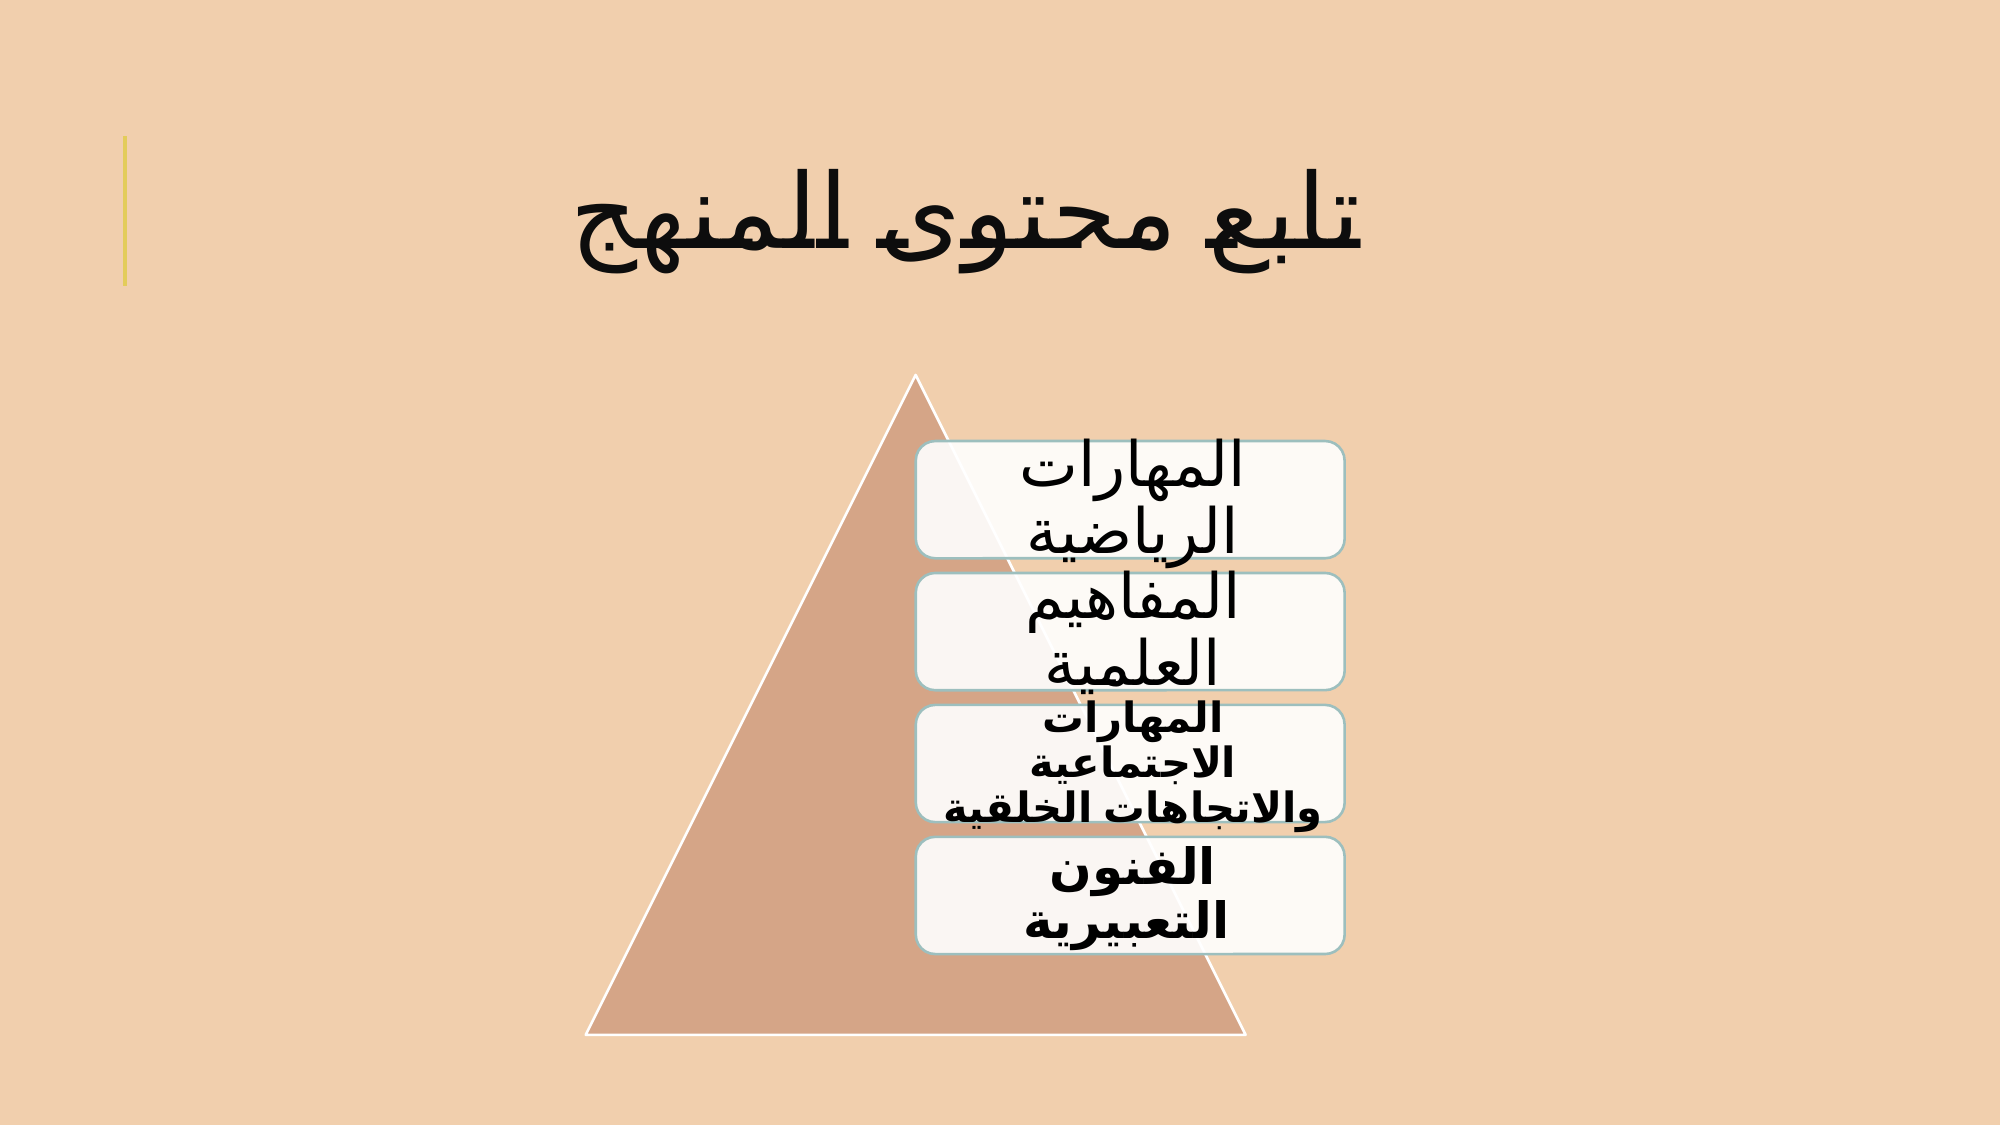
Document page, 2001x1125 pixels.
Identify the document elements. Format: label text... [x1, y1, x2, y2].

title تابع محتوى المنهج [168, 96, 1763, 342]
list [167, 374, 1763, 1036]
